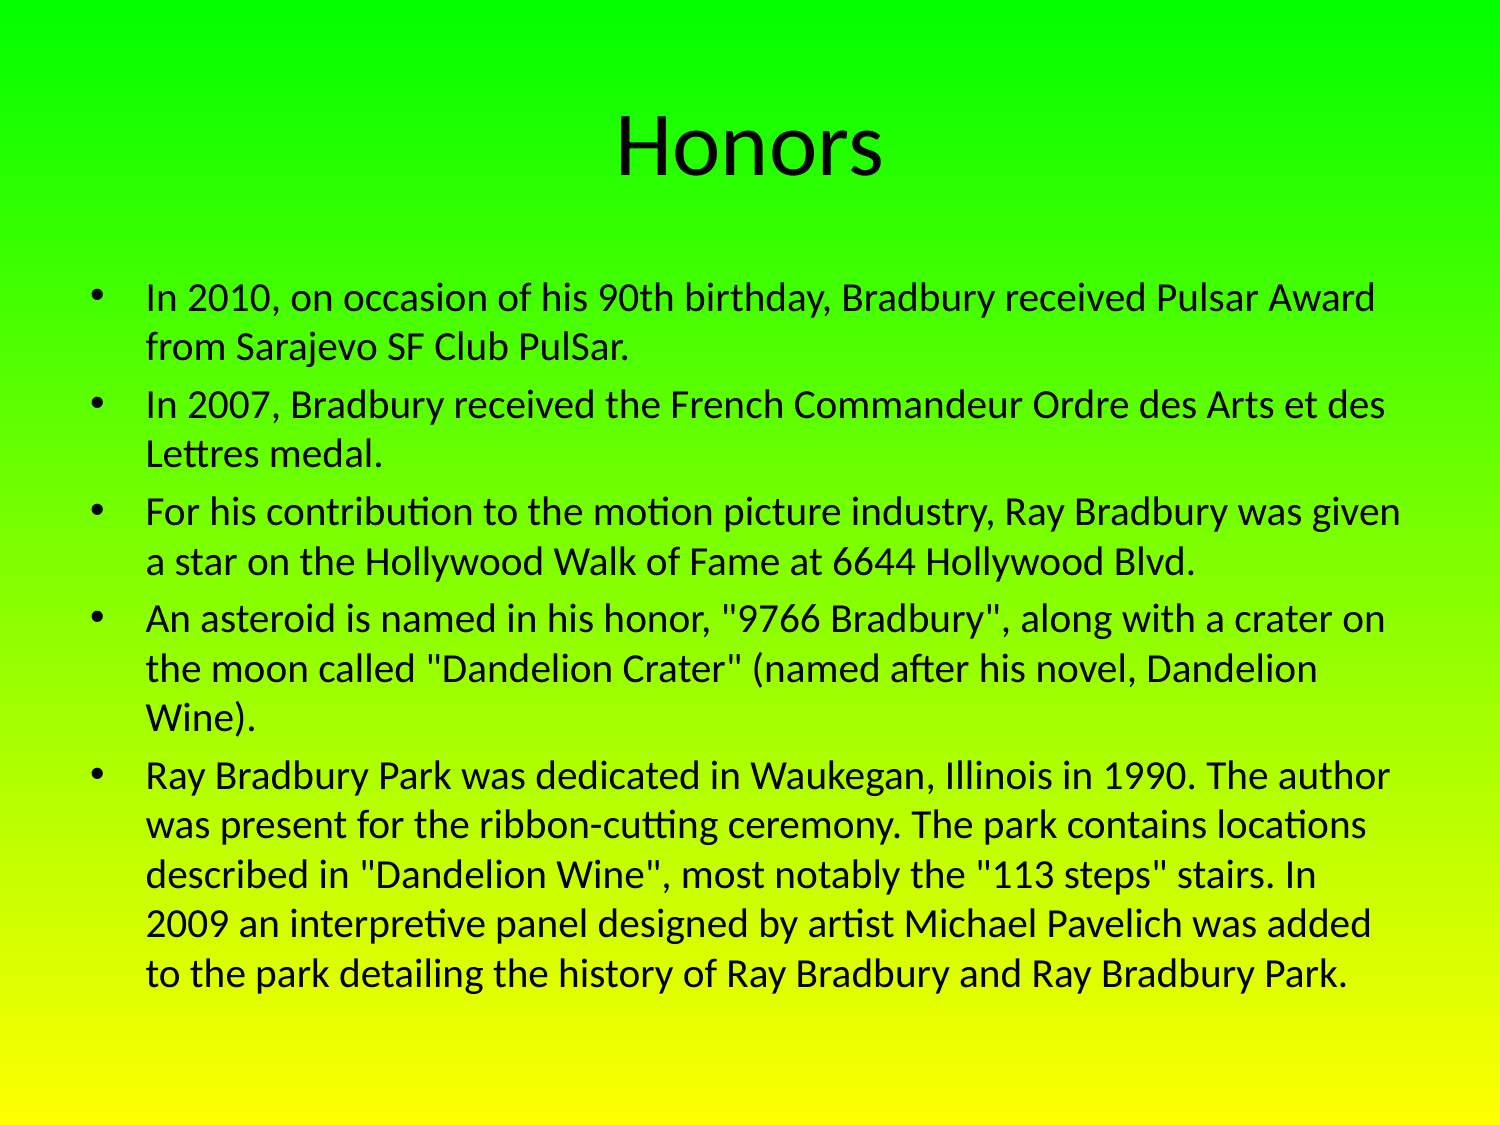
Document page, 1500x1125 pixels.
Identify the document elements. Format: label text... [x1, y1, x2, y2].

list In 2010, on occasion of his 90th birthday, Bradbury received Pulsar Award from Sarajevo SF Club PulSar. In 2007, Bradbury received the French Commandeur Ordre des Arts et des Lettres medal. For his contribution to the motion picture industry, Ray Bradbury was given a star on the Hollywood Walk of Fame at 6644 Hollywood Blvd. An asteroid is named in his honor, "9766 Bradbury", along with a crater on the moon called "Dandelion Crater" (named after his novel, Dandelion Wine). Ray Bradbury Park was dedicated in Waukegan, Illinois in 1990. The author was present for the ribbon-cutting ceremony. The park contains locations described in "Dandelion Wine", most notably the "113 steps" stairs. In 2009 an interpretive panel designed by artist Michael Pavelich was added to the park detailing the history of Ray Bradbury and Ray Bradbury Park. [75, 262, 1425, 1005]
title Honors [75, 45, 1425, 233]
